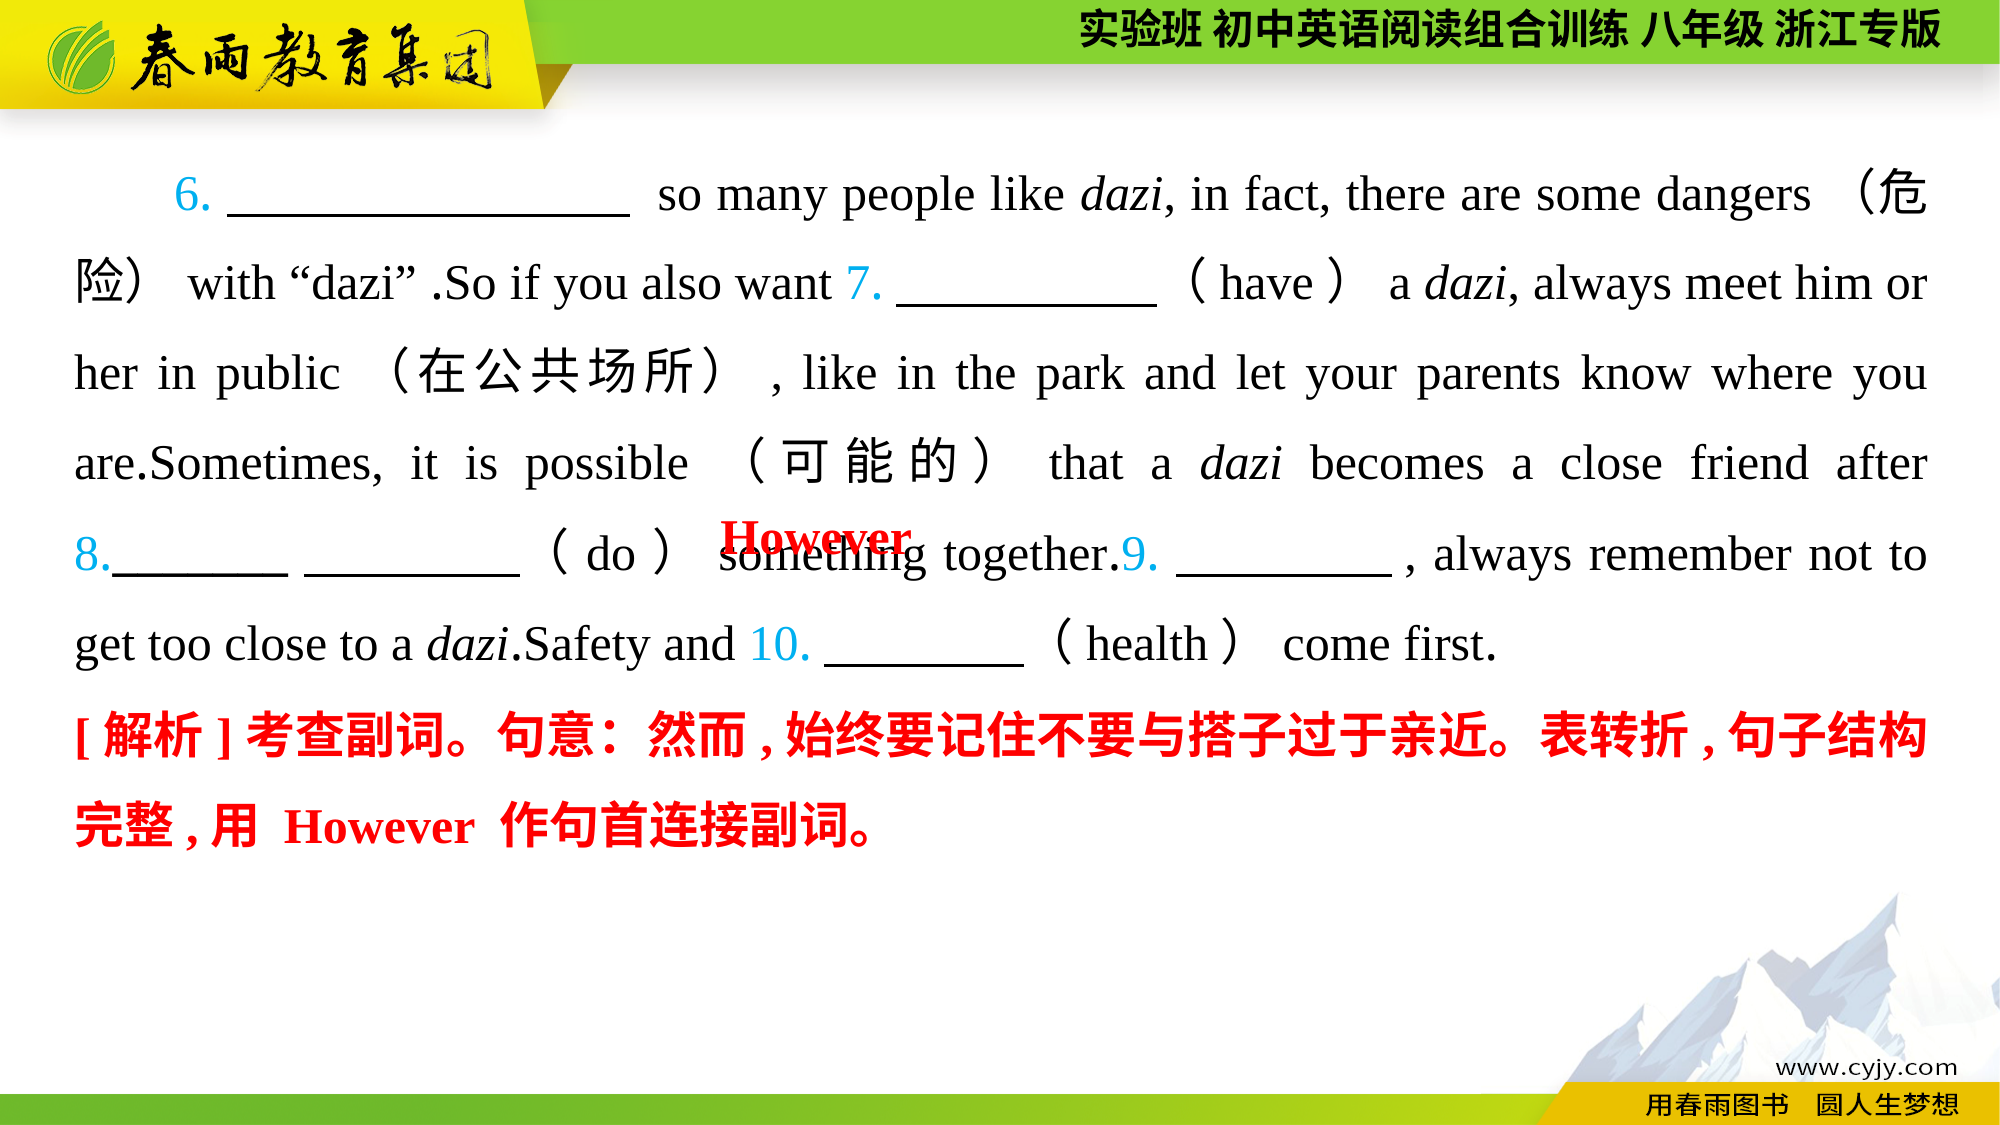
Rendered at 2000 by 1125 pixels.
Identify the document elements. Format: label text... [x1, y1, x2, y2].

list 6. so many people like dazi, in fact, there are some dangers（危险）with “dazi” .So if you also want 7. （have）a dazi, always meet him or her in public（在公共场所）, like in the park and let your parents know where you are.Sometimes, it is possible（可能的）that a dazi becomes a close friend after 8._______ （do）something together.9. , always remember not to get too close to a dazi.Safety and 10. （health）come first. [59, 122, 1944, 683]
text_box [解析]考查副词。句意：然而,始终要记住不要与搭子过于亲近。表转折,句子结构完整,用 However 作句首连接副词。 [59, 683, 1944, 861]
text_box However [705, 497, 928, 573]
picture [0, 0, 2000, 1125]
